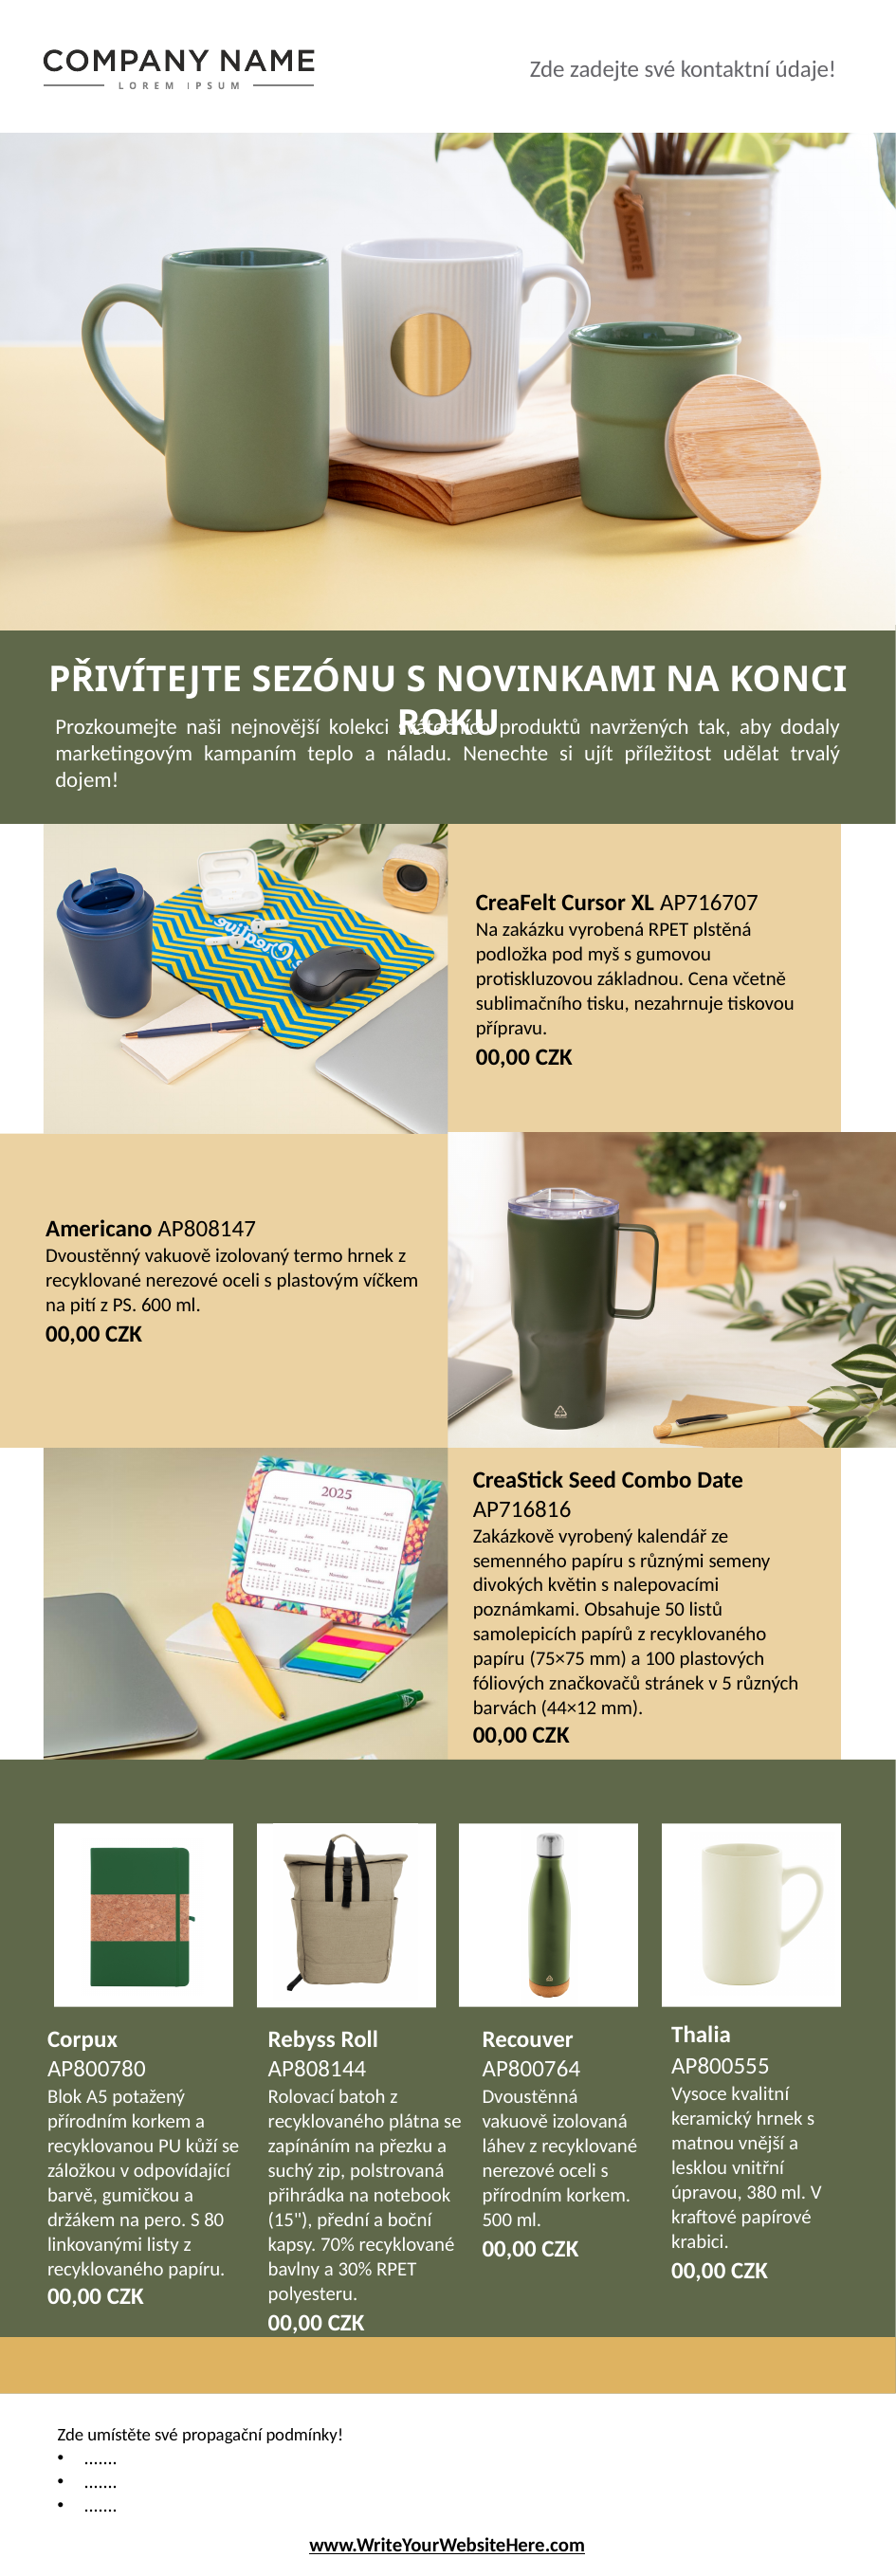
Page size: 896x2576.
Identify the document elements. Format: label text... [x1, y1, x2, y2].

text_box [661, 1822, 842, 2008]
text_box [256, 1822, 437, 2009]
text_box [454, 1448, 842, 1759]
text_box [458, 1822, 639, 2008]
text_box Americano AP808147 Dvoustěnný vakuově izolovaný termo hrnek z recyklované nerezové oceli s plastovým víčkem na pití z PS. 600 ml. 00,00 CZK [43, 1212, 420, 1347]
text_box www.WriteYourWebsiteHere.com [55, 2530, 842, 2556]
picture [43, 49, 315, 89]
text_box Thalia AP800555 Vysoce kvalitní keramický hrnek s matnou vnější a lesklou vnitřní úpravou, 380 ml. V kraftové papírové krabici. 00,00 CZK [668, 2018, 850, 2284]
text_box [454, 825, 842, 1132]
picture [273, 1823, 418, 2001]
picture [82, 1838, 204, 1996]
text_box Zde zadejte své kontaktní údaje! [386, 50, 837, 82]
text_box Zde umístěte své propagační podmínky! ....... ....... ....... [55, 2421, 843, 2516]
text_box [53, 1822, 234, 2008]
text_box [0, 1759, 896, 2336]
text_box [0, 630, 896, 825]
picture [690, 1832, 835, 1996]
text_box Recouver AP800764 Dvoustěnná vakuově izolovaná láhev z recyklované nerezové oceli s přírodním korkem. 500 ml. 00,00 CZK [480, 2022, 645, 2262]
text_box Přivítejte sezónu s novinkami na konci roku [14, 653, 882, 743]
picture [0, 133, 896, 630]
text_box Rebyss Roll AP808144 Rolovací batoh z recyklovaného plátna se zapínáním na přezku a suchý zip, polstrovaná přihrádka na notebook (15"), přední a boční kapsy. 70% recyklované bavlny a 30% RPET polyesteru. 00,00 CZK [265, 2022, 466, 2336]
text_box [0, 2336, 896, 2394]
picture [43, 823, 896, 1764]
picture [521, 1825, 578, 2005]
text_box CreaStick Seed Combo Date AP716816 Zakázkově vyrobený kalendář ze semenného papíru s různými semeny divokých květin s nalepovacími poznámkami. Obsahuje 50 listů samolepicích papírů z recyklovaného papíru (75×75 mm) a 100 plastových fóliových značkovačů stránek v 5 různých barvách (44×12 mm). 00,00 CZK [470, 1463, 818, 1748]
text_box [0, 1133, 447, 1449]
text_box Prozkoumejte naši nejnovější kolekci svátečních produktů navržených tak, aby dodaly marketingovým kampaním teplo a náladu. Nenechte si ujít příležitost udělat trvalý dojem! [55, 713, 842, 792]
text_box Corpux AP800780 Blok A5 potažený přírodním korkem a recyklovanou PU kůží se záložkou v odpovídající barvě, gumičkou a držákem na pero. S 80 linkovanými listy z recyklovaného papíru. 00,00 CZK [45, 2022, 246, 2310]
text_box CreaFelt Cursor XL AP716707 Na zakázku vyrobená RPET plstěná podložka pod myš s gumovou protiskluzovou základnou. Cena včetně sublimačního tisku, nezahrnuje tiskovou přípravu. 00,00 CZK [473, 886, 821, 1094]
